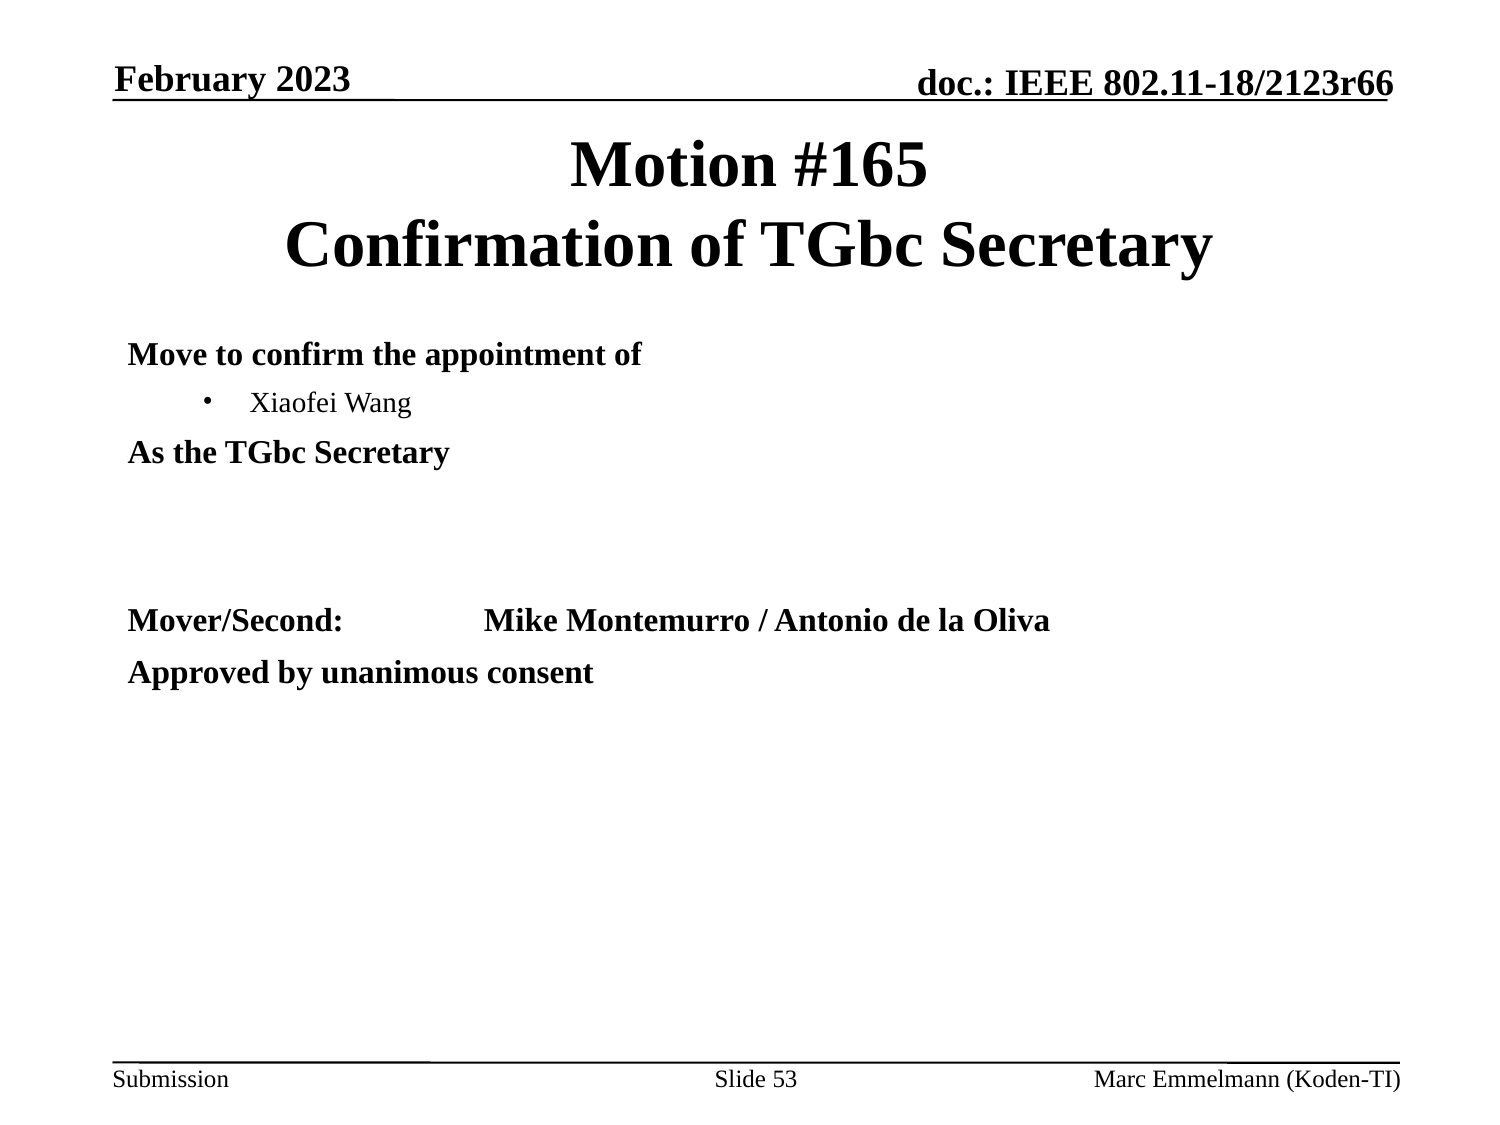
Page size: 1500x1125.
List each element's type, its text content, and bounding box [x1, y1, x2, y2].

list Move to confirm the appointment of Xiaofei Wang As the TGbc Secretary Mover/Second: Mike Montemurro / Antonio de la Oliva Approved by unanimous consent [112, 324, 1388, 1000]
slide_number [114, 54, 423, 100]
footer Marc Emmelmann (Koden-TI) [878, 1061, 1402, 1093]
title Motion #165 Confirmation of TGbc Secretary [112, 112, 1388, 288]
slide_number Slide 53 [712, 1061, 800, 1123]
